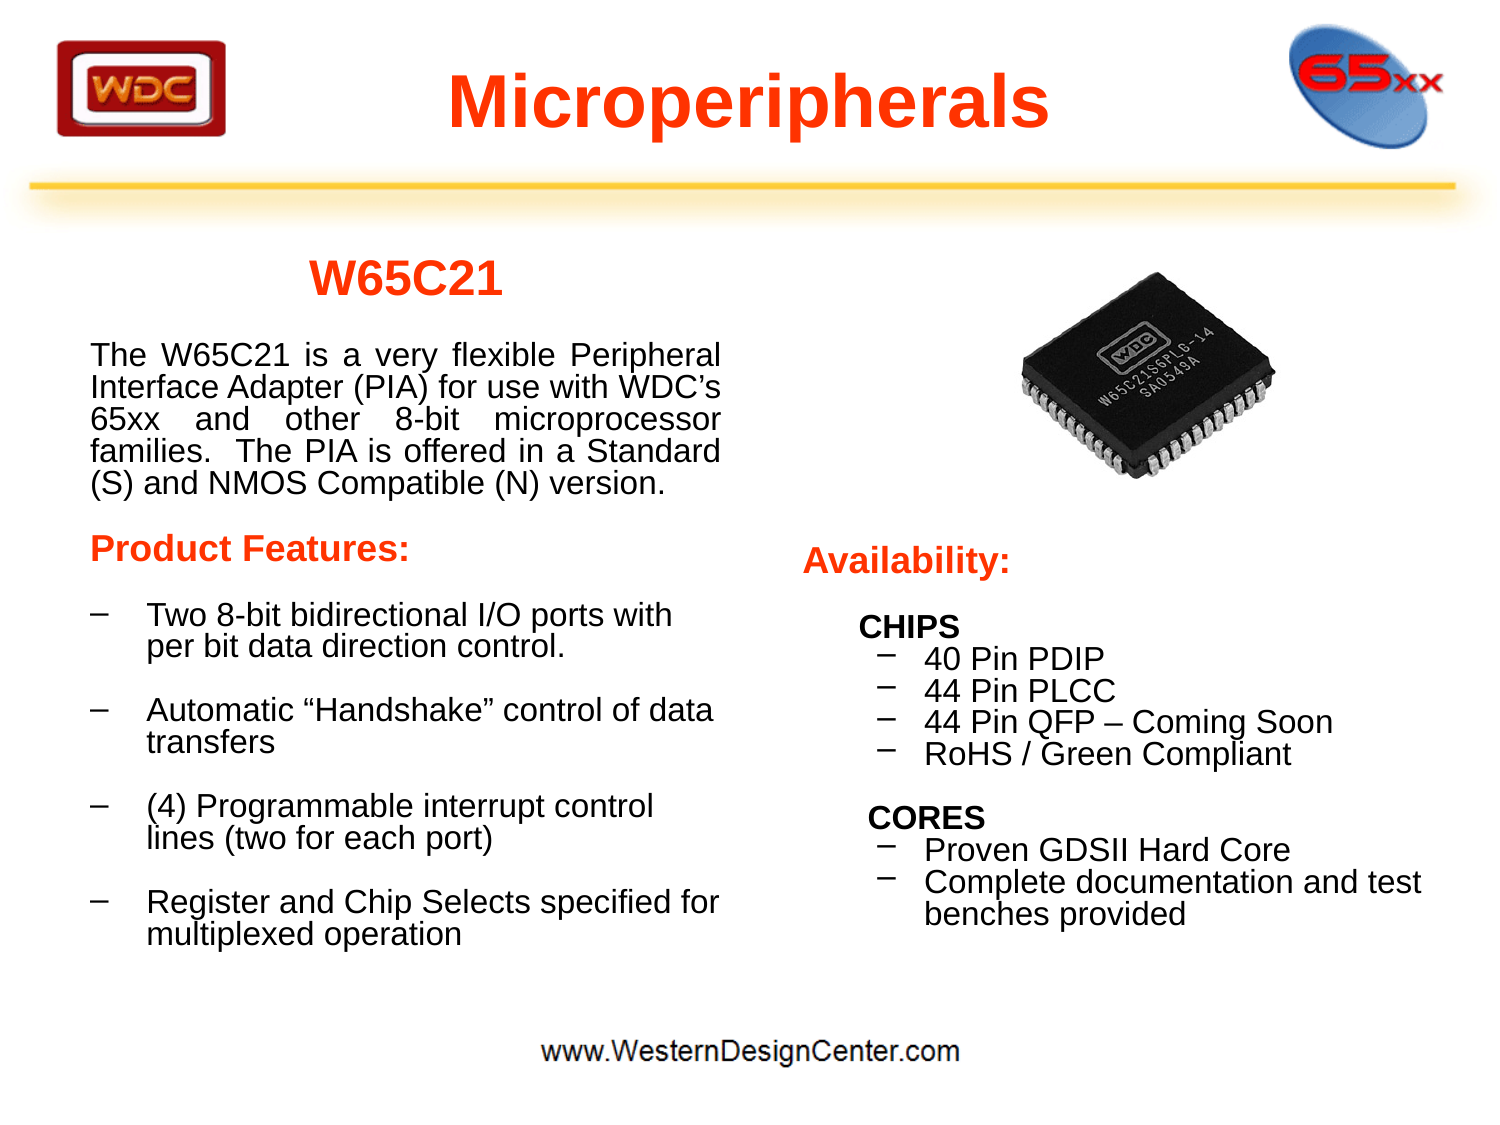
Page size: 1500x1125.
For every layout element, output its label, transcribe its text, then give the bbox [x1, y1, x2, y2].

title Microperipherals [75, 45, 1425, 233]
list W65C21 The W65C21 is a very flexible Peripheral Interface Adapter (PIA) for use with WDC’s 65xx and other 8-bit microprocessor families. The PIA is offered in a Standard (S) and NMOS Compatible (N) version. Product Features: Two 8-bit bidirectional I/O ports with per bit data direction control. Automatic “Handshake” control of data transfers (4) Programmable interrupt control lines (two for each port) Register and Chip Selects specified for multiplexed operation [75, 249, 738, 993]
picture [3, 0, 1497, 1125]
text_box Availability: CHIPS 40 Pin PDIP 44 Pin PLCC 44 Pin QFP – Coming Soon RoHS / Green Compliant CORES Proven GDSII Hard Core Complete documentation and test benches provided [787, 537, 1450, 950]
